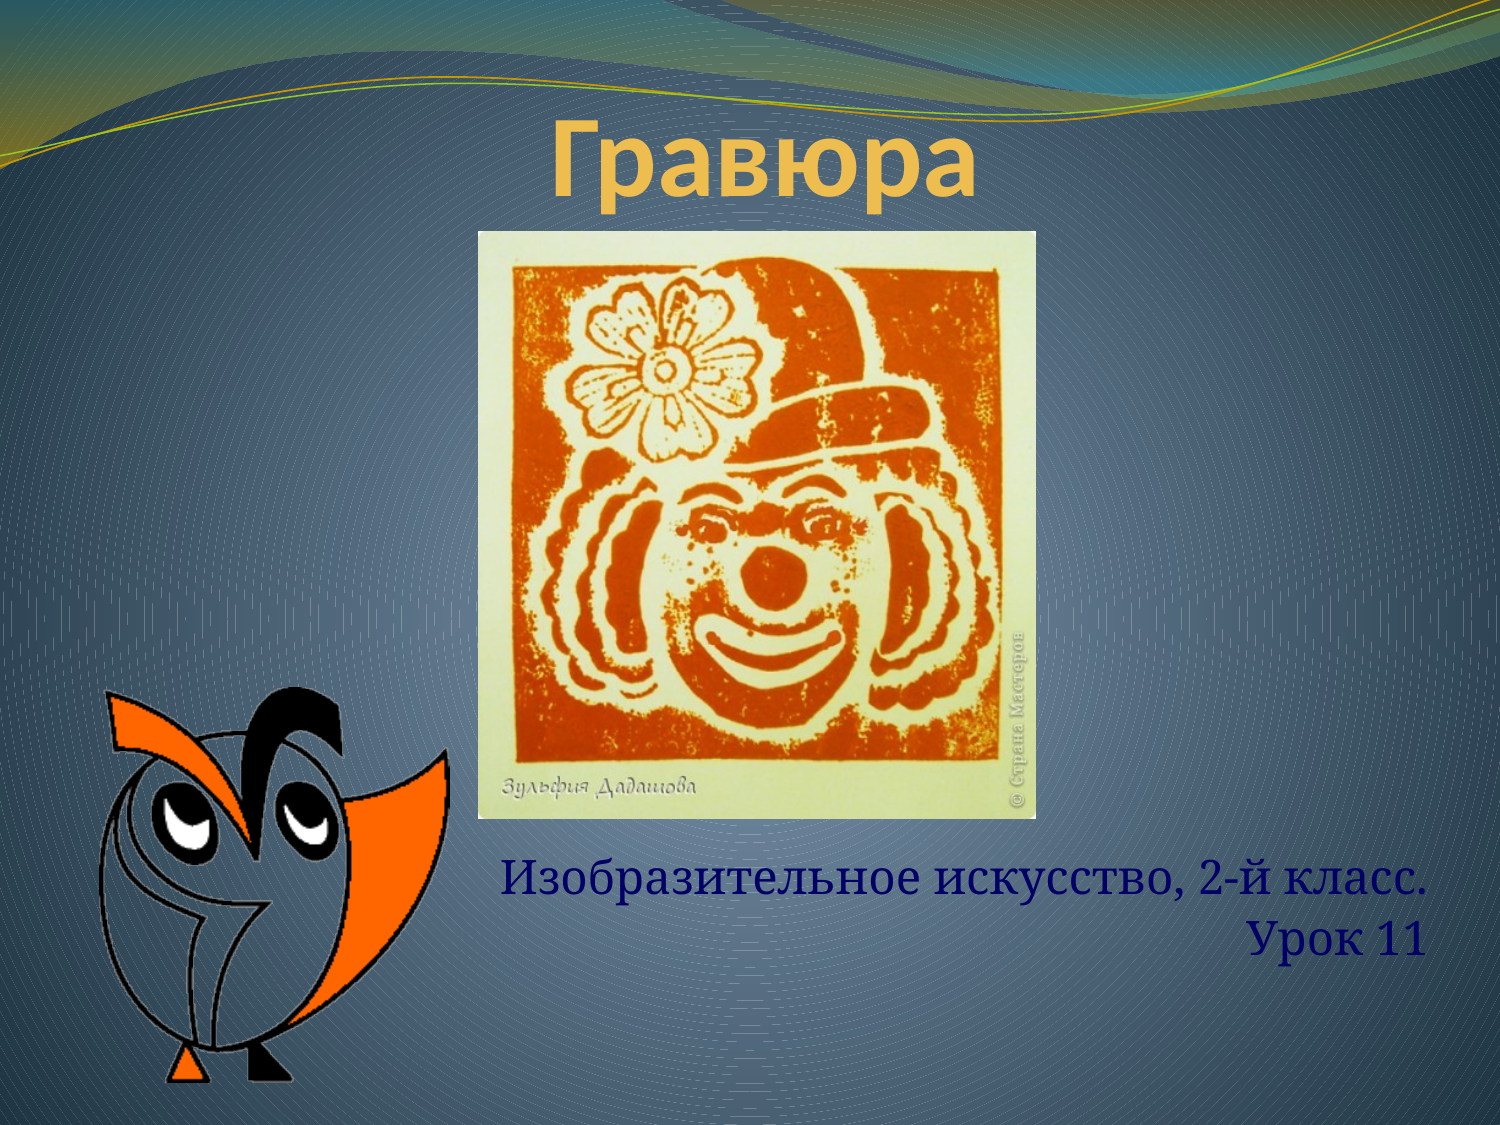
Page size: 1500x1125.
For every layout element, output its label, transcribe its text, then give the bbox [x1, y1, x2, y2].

picture [99, 687, 450, 1083]
picture [478, 231, 1036, 819]
title Гравюра [122, 42, 1412, 221]
subtitle Изобразительное искусство, 2-й класс. Урок 11 [469, 845, 1433, 988]
